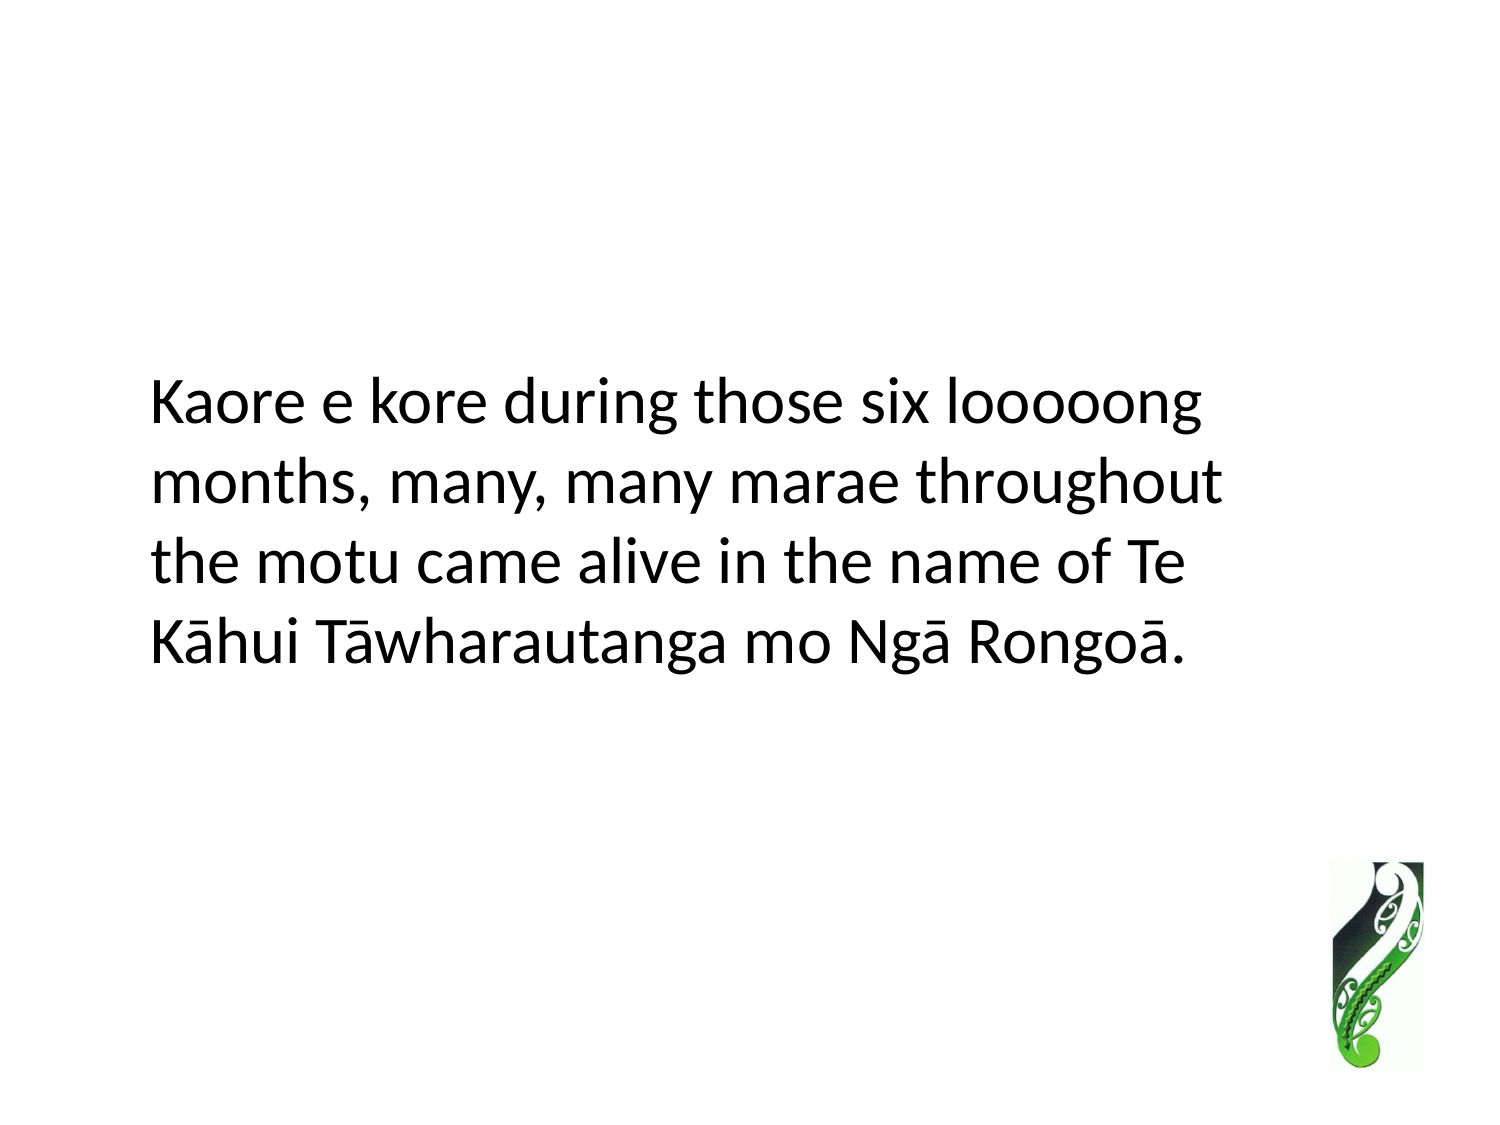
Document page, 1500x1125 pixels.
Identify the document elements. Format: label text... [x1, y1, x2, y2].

text_box Kaore e kore during those six looooong months, many, many marae throughout the motu came alive in the name of Te Kāhui Tāwharautanga mo Ngā Rongoā. [135, 349, 1306, 685]
picture [1330, 859, 1426, 1073]
